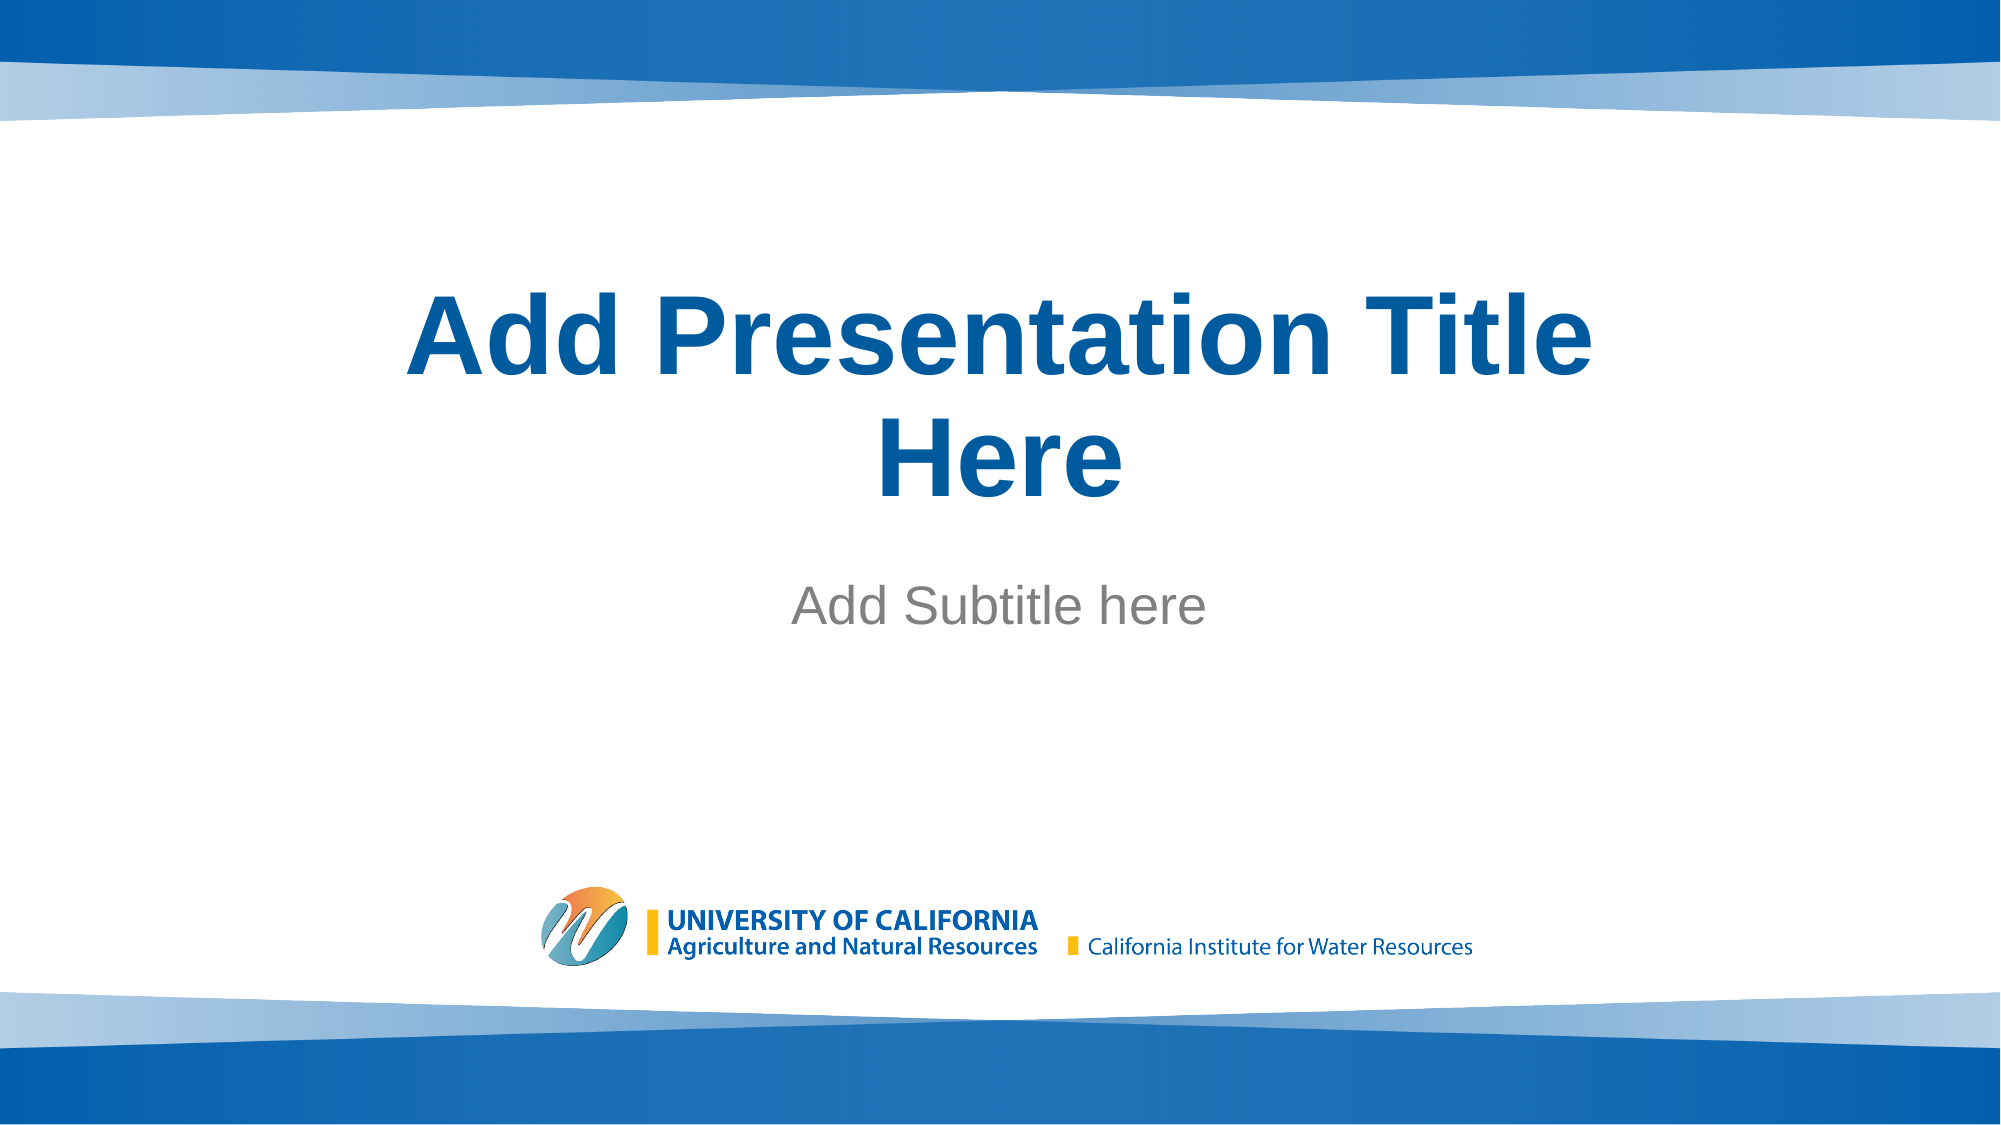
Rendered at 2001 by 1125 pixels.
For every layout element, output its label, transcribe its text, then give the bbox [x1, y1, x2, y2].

picture [0, 0, 2001, 143]
subtitle Add Subtitle here [249, 569, 1750, 842]
picture [0, 876, 2001, 1125]
title Add Presentation Title Here [249, 136, 1750, 529]
